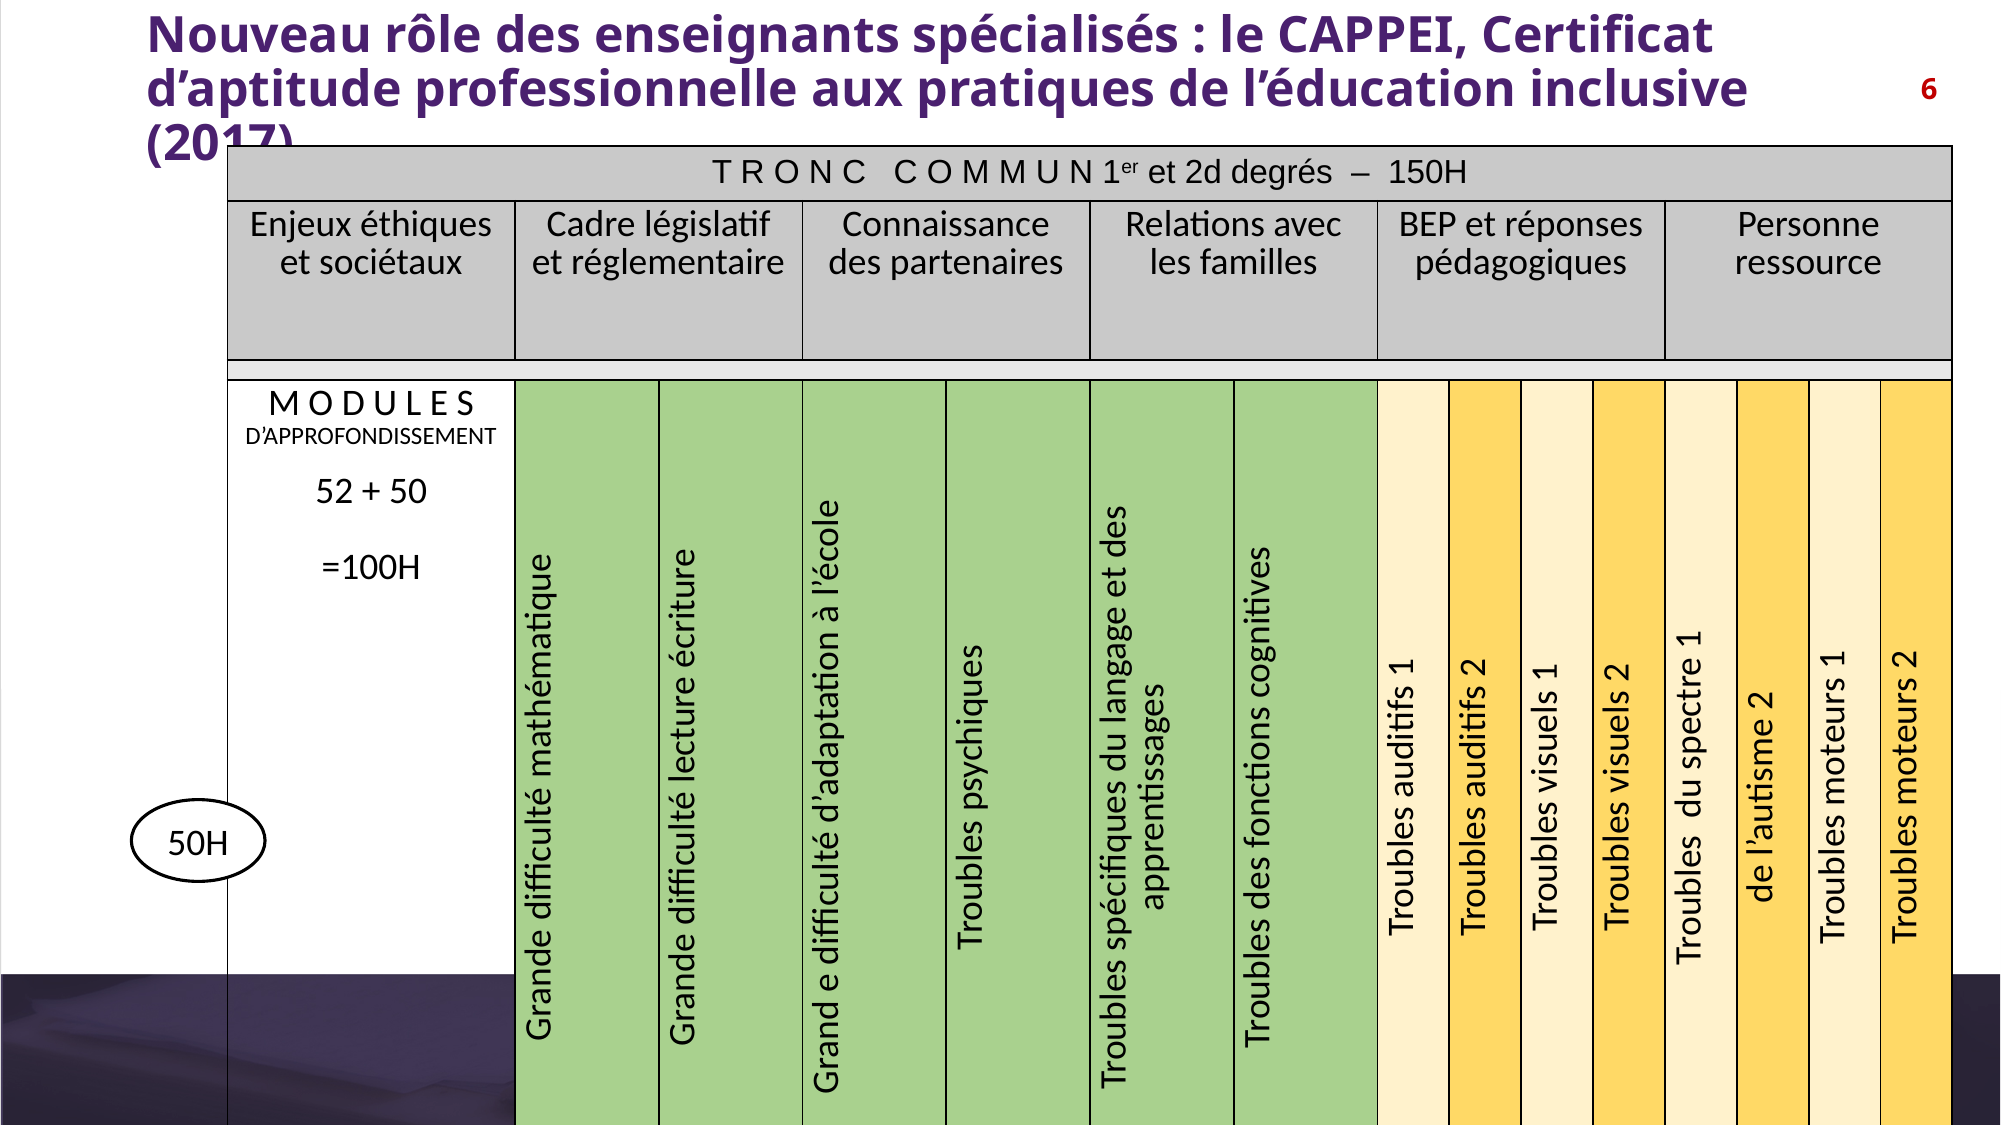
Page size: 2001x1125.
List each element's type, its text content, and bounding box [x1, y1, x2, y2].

table_cell Relations avec les familles [1091, 202, 1377, 359]
table_cell Cadre législatif et réglementaire [516, 202, 802, 359]
table_cell Troubles visuels 1 [1522, 381, 1592, 1125]
table_cell de l’autisme 2 [1738, 381, 1808, 1125]
table_cell Troubles auditifs 2 [1450, 381, 1520, 1125]
table_cell [228, 361, 1951, 379]
text_box 50H [130, 798, 267, 883]
table_cell Connaissance des partenaires [803, 202, 1089, 359]
table_cell Grande difficulté lecture écriture [660, 381, 802, 1125]
table_cell Enjeux éthiques et sociétaux [228, 202, 514, 359]
table_cell Grande difficulté mathématique [516, 381, 658, 1125]
table_cell BEP et réponses pédagogiques [1378, 202, 1664, 359]
title Nouveau rôle des enseignants spécialisés : le CAPPEI, Certificat d’aptitude professionnelle aux pratiques de l’éducation inclusive (2017) [131, 41, 1857, 139]
table_header T R O N C C O M M U N 1er et 2d degrés – 150H [228, 147, 1951, 200]
table_cell Troubles moteurs 1 [1810, 381, 1880, 1125]
slide_number 6 [1850, 60, 1953, 121]
picture [0, 0, 2001, 1125]
table_cell Troubles des fonctions cognitives [1235, 381, 1377, 1125]
table_cell Personne ressource [1666, 202, 1951, 359]
table_cell Grand e difficulté d’adaptation à l’école [803, 381, 945, 1125]
table_cell Troubles psychiques [947, 381, 1089, 1125]
table_cell M O D U L E S D’APPROFONDISSEMENT 52 + 50 =100H [228, 381, 514, 1125]
table_cell Troubles spécifiques du langage et des apprentissages [1091, 381, 1233, 1125]
table_cell Troubles visuels 2 [1594, 381, 1664, 1125]
table_cell Troubles moteurs 2 [1881, 381, 1951, 1125]
table_cell Troubles auditifs 1 [1378, 381, 1448, 1125]
table_cell Troubles du spectre 1 [1666, 381, 1736, 1125]
